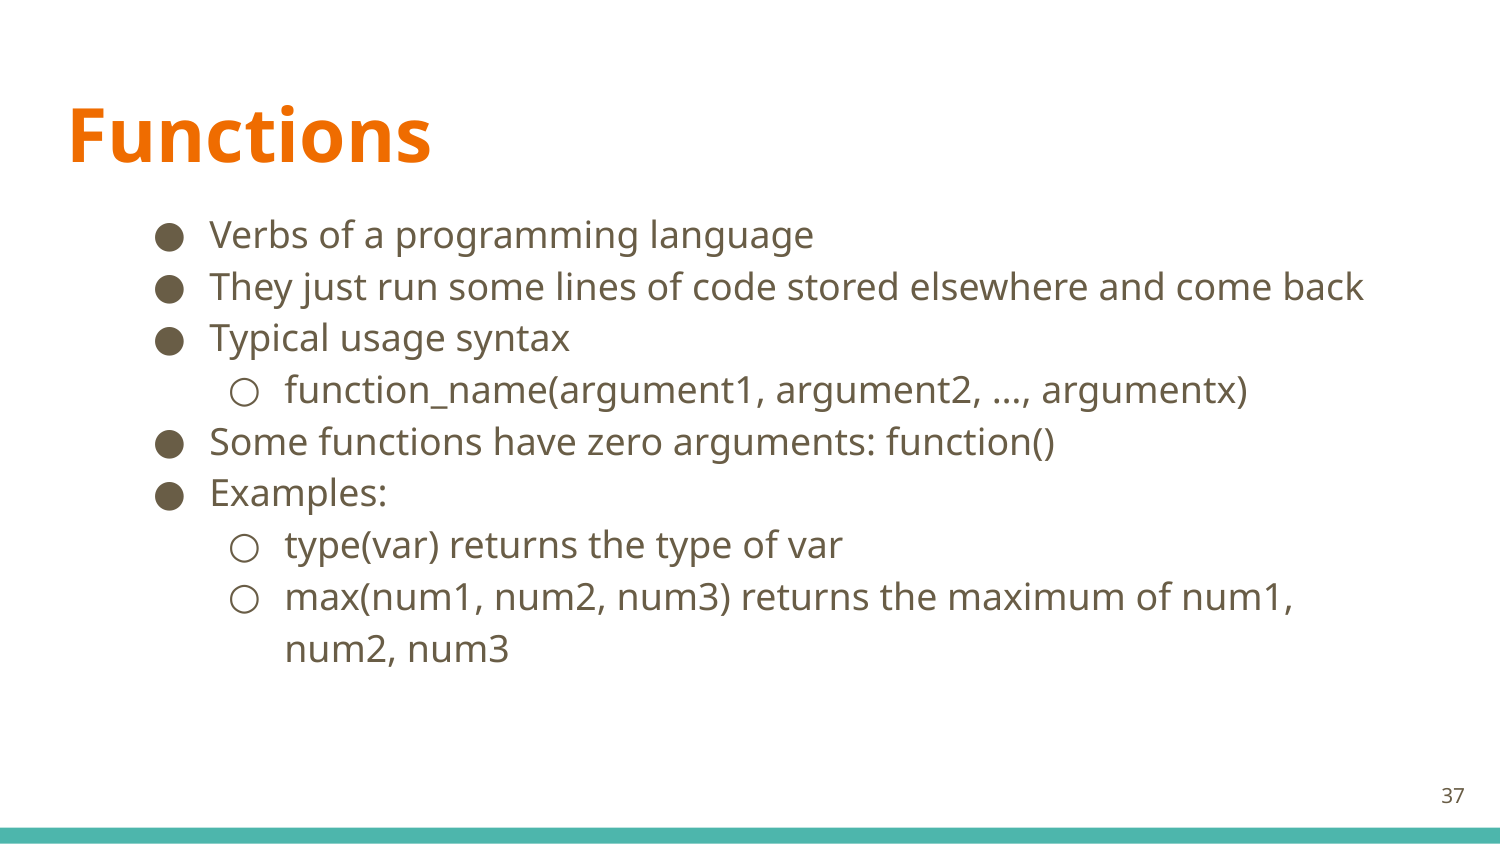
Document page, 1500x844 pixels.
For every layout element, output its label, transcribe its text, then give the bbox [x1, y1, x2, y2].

list Verbs of a programming language They just run some lines of code stored elsewhere and come back Typical usage syntax function_name(argument1, argument2, …, argumentx) Some functions have zero arguments: function() Examples: type(var) returns the type of var max(num1, num2, num3) returns the maximum of num1, num2, num3 [119, 189, 1381, 560]
slide_number ‹#› [1389, 764, 1480, 830]
title Functions [51, 72, 1449, 189]
